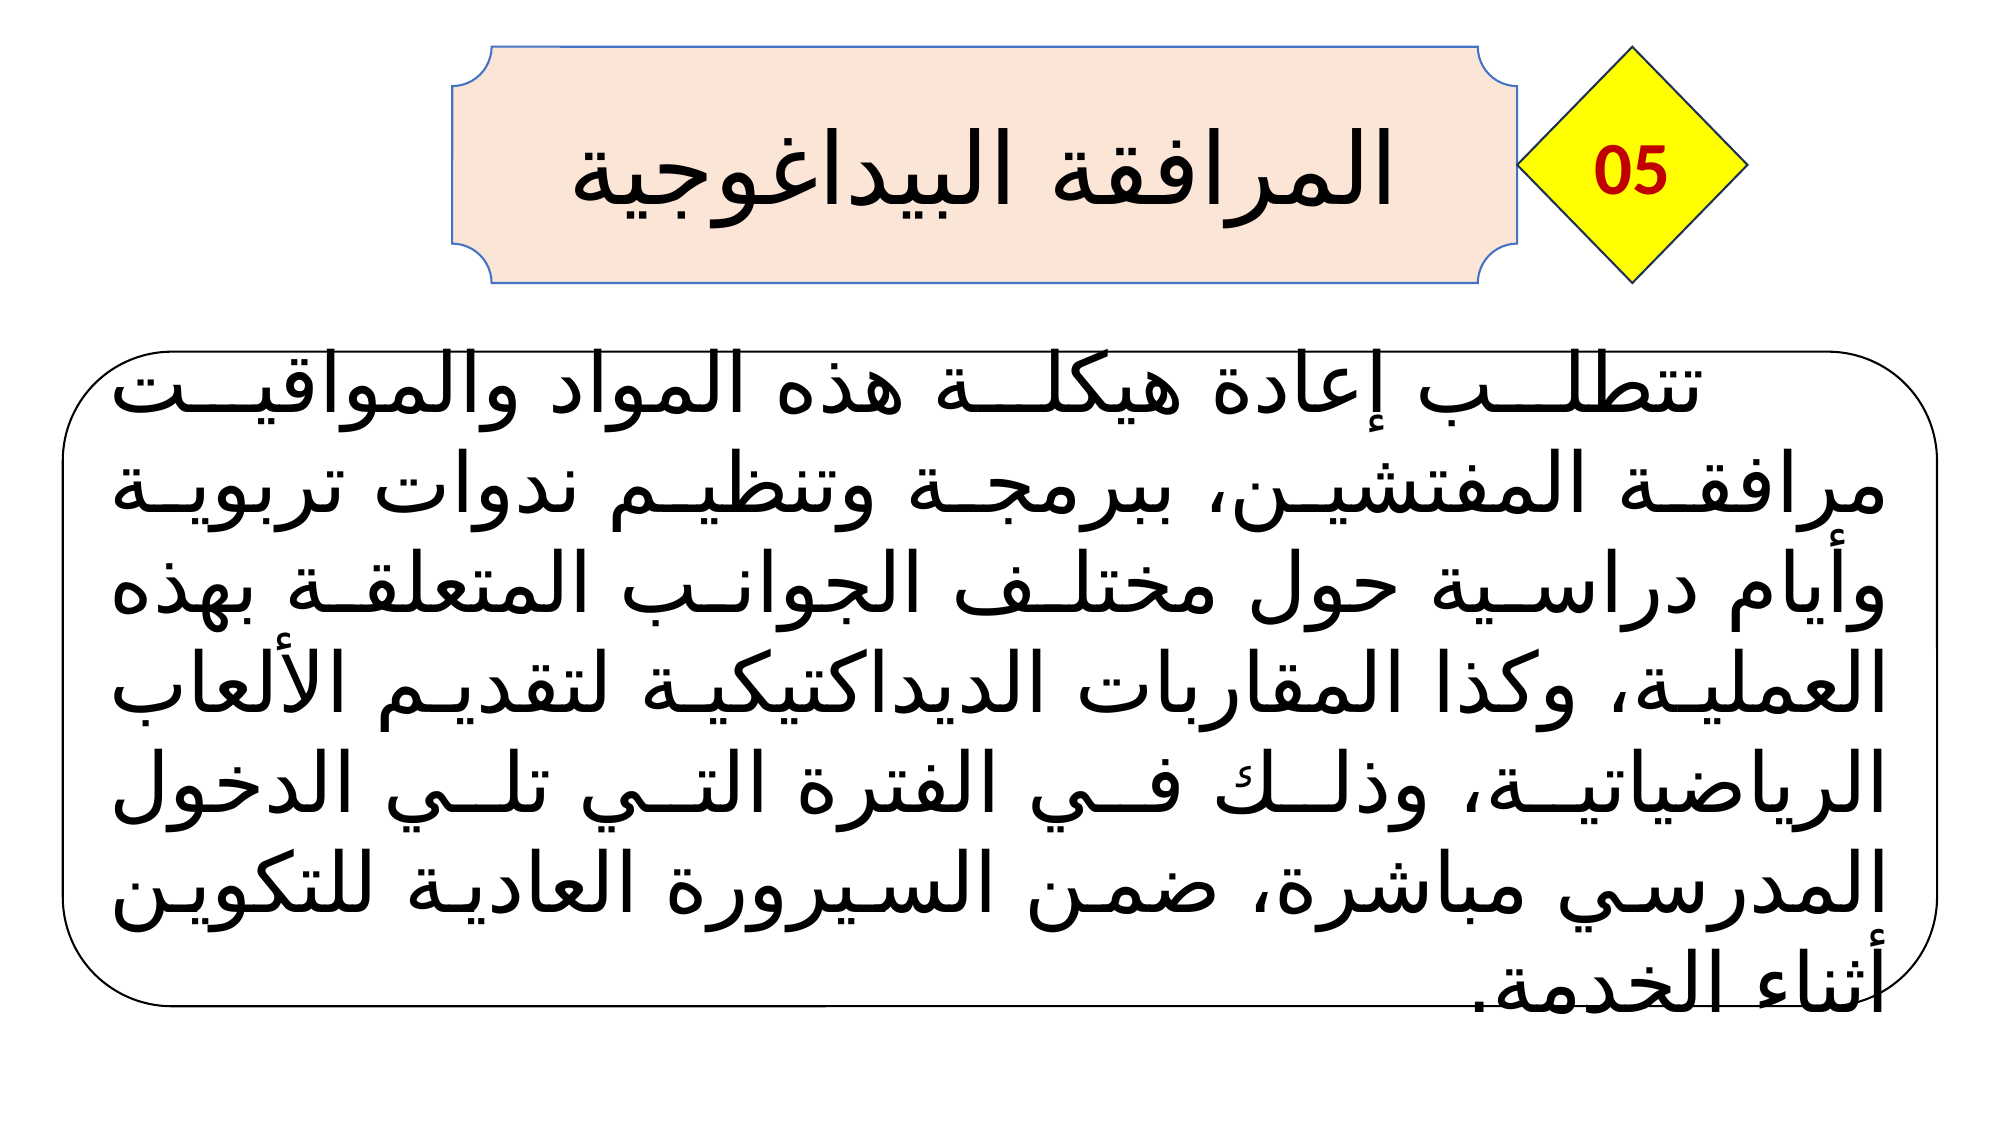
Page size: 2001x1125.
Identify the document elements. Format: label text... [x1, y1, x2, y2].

text_box المرافقة البيداغوجية [451, 45, 1519, 285]
text_box تتطلب إعادة هيكلة هذه المواد والمواقيت مرافقة المفتشين، ببرمجة وتنظيم ندوات تربوية وأيام دراسية حول مختلف الجوانب المتعلقة بهذه العملية، وكذا المقاربات الديداكتيكية لتقديم الألعاب الرياضياتية، وذلك في الفترة التي تلي الدخول المدرسي مباشرة، ضمن السيرورة العادية للتكوين أثناء الخدمة. [61, 350, 1939, 1008]
text_box 05 [1515, 45, 1749, 285]
